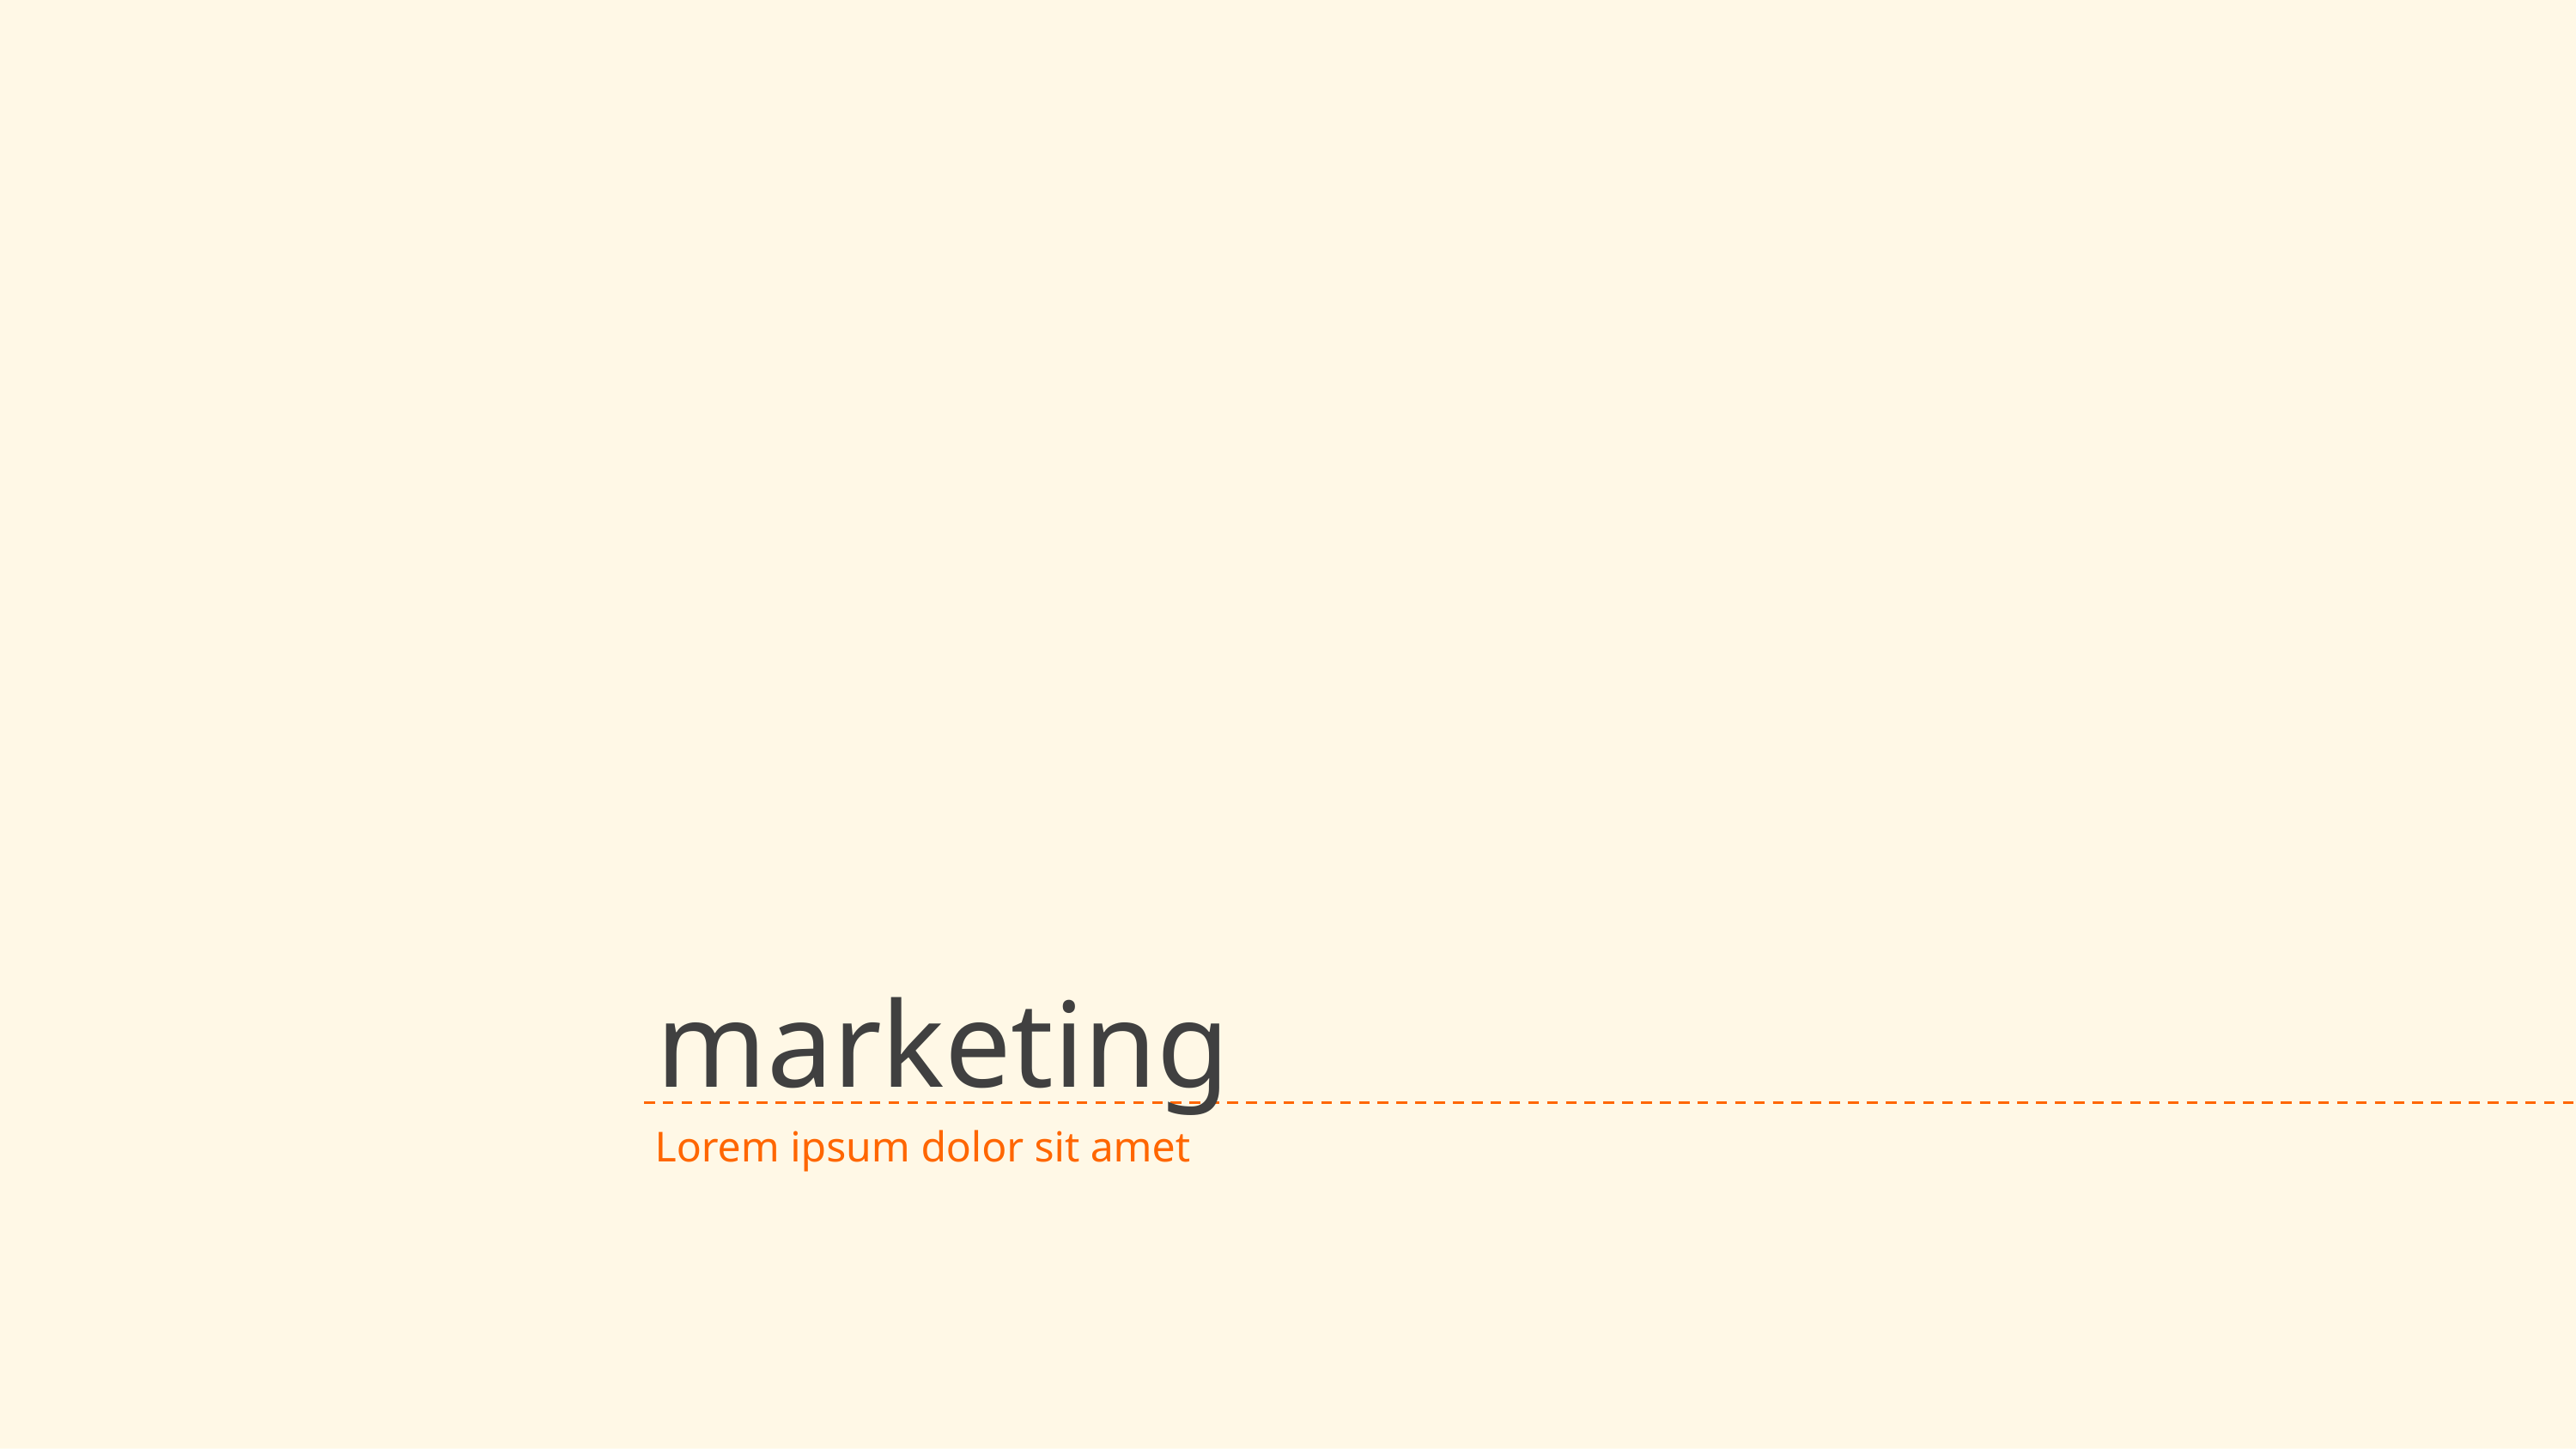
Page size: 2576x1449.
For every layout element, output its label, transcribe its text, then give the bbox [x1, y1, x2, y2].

title marketing [644, 873, 2574, 1113]
subtitle Lorem ipsum dolor sit amet [641, 1113, 2574, 1177]
